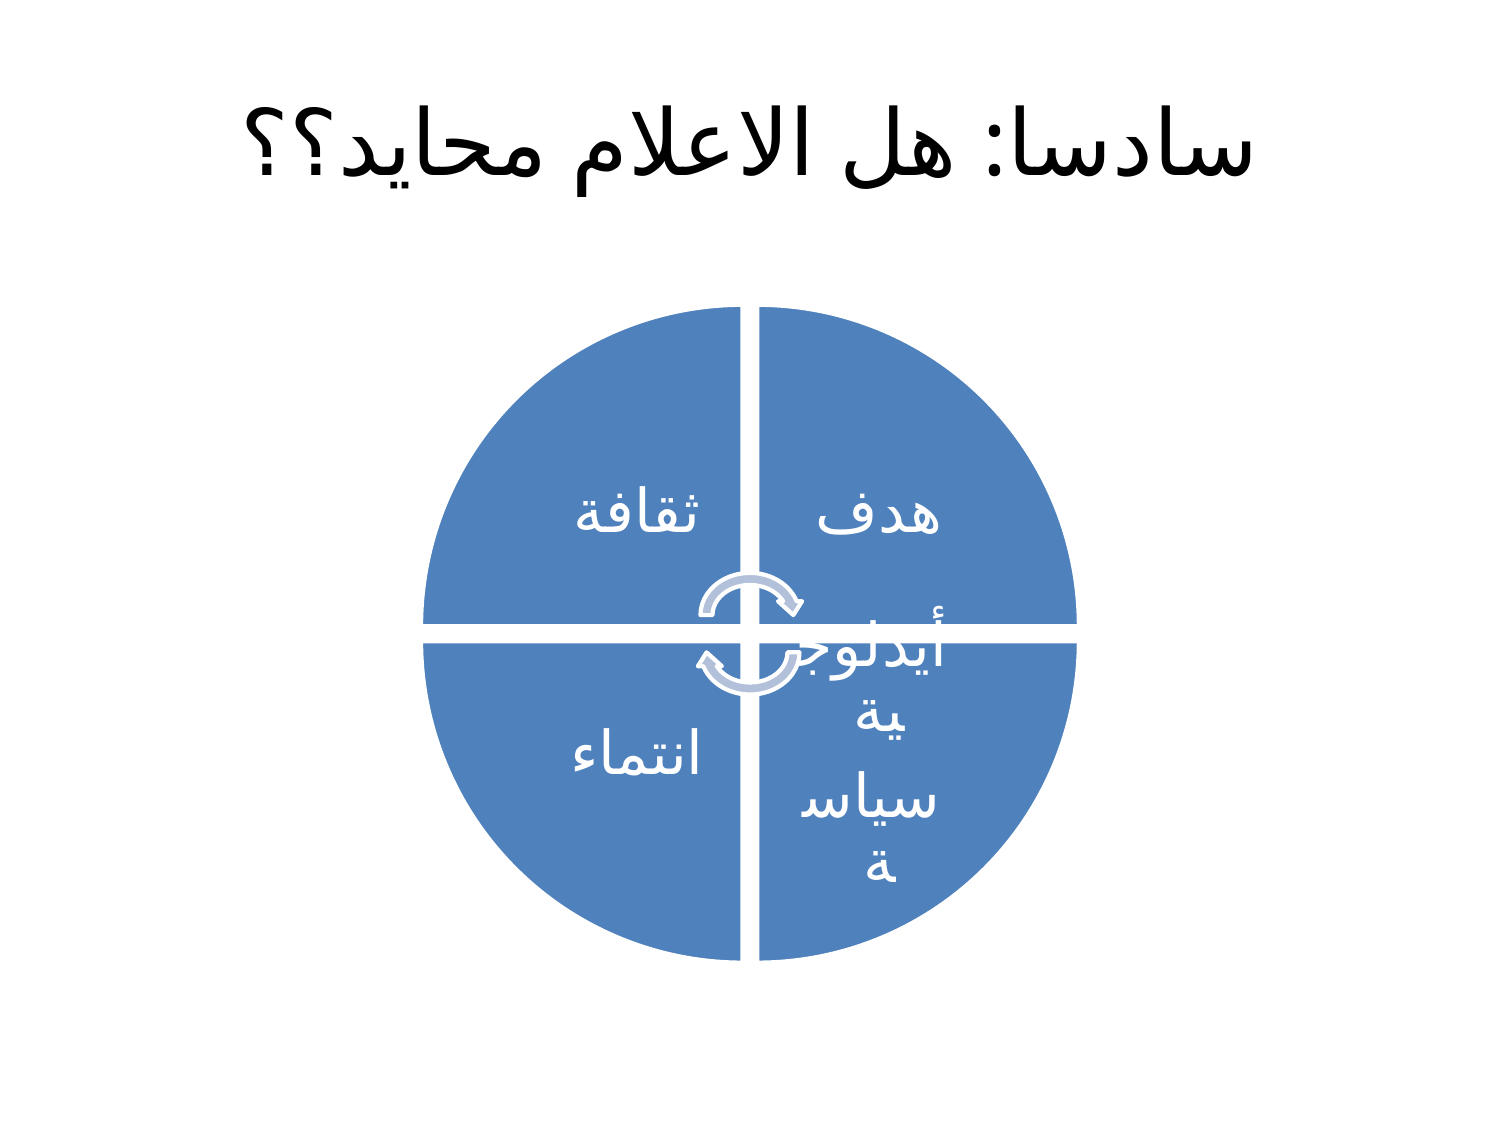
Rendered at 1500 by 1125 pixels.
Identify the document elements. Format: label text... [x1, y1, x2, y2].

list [74, 262, 1426, 1006]
title سادسا: هل الاعلام محايد؟؟ [75, 45, 1425, 233]
